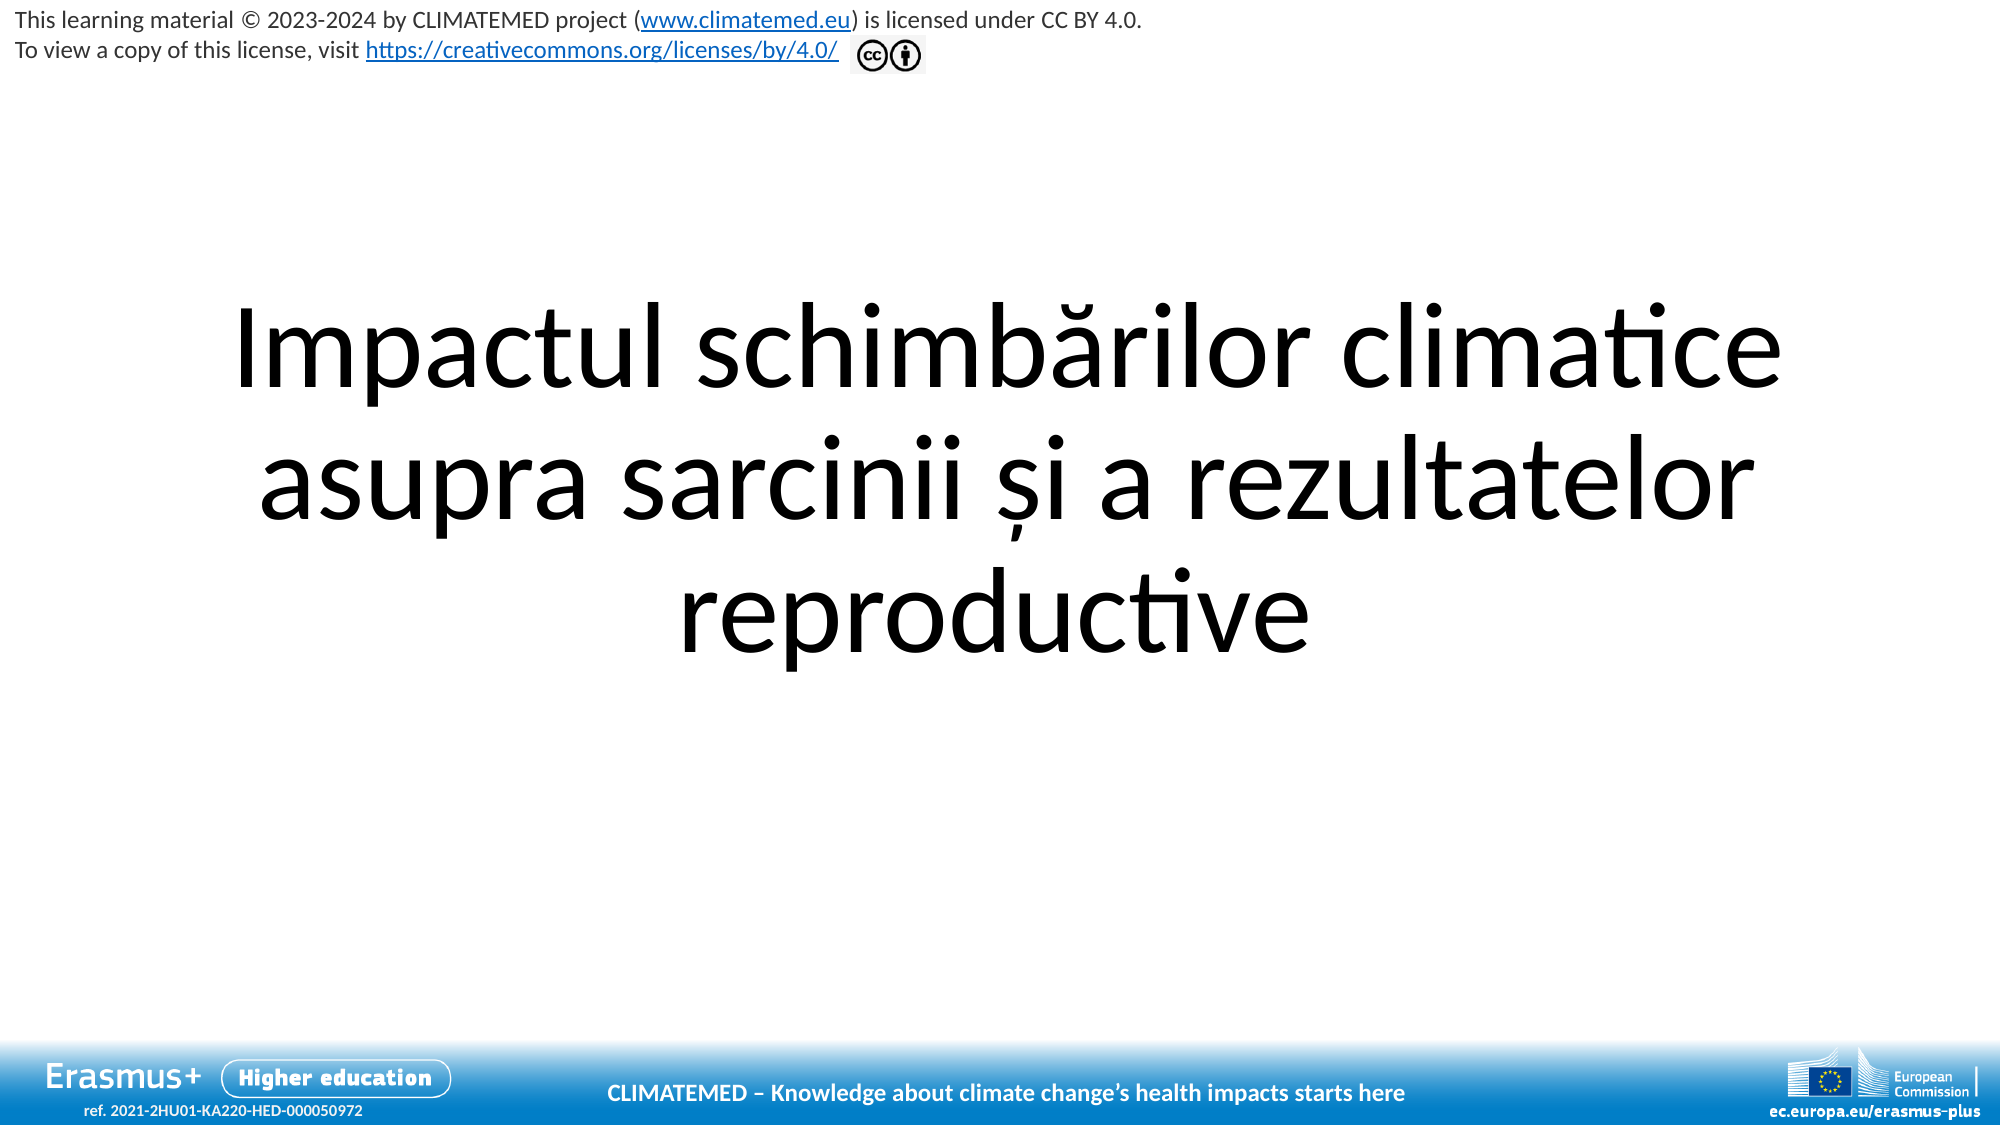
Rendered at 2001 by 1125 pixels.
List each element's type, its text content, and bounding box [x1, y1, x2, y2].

picture [0, 899, 2000, 1125]
title Impactul schimbărilor climatice asupra sarcinii și a rezultatelor reproductive [156, 273, 1861, 687]
picture [850, 35, 926, 74]
